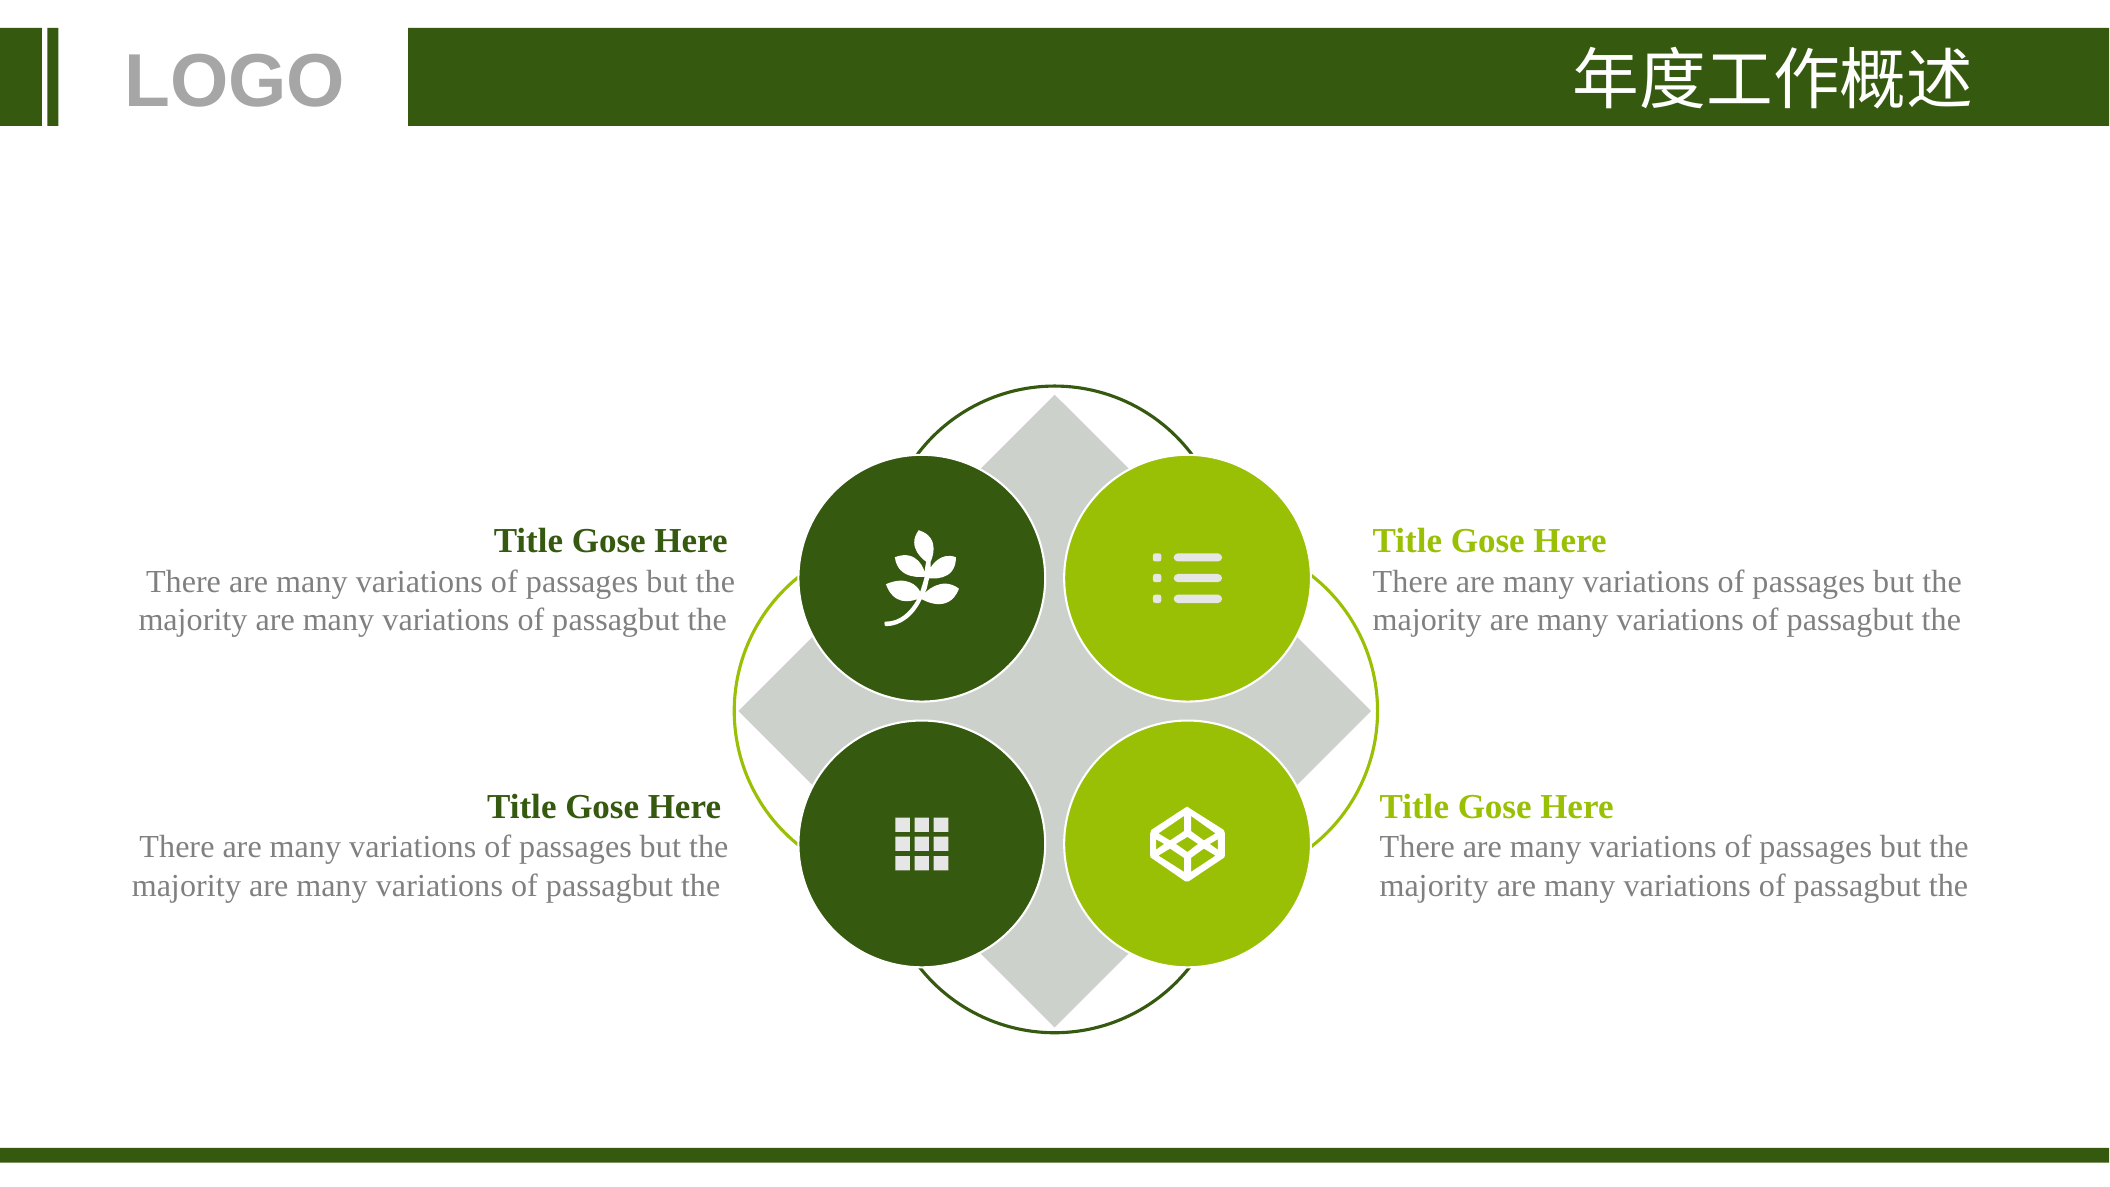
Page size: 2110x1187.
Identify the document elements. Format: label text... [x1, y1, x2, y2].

text_box Title Gose Here There are many variations of passages but the majority are many variations of passagbut the [90, 517, 737, 638]
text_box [798, 454, 1046, 702]
text_box Title Gose Here There are many variations of passages but the majority are many variations of passagbut the [83, 783, 730, 903]
text_box [738, 394, 1372, 1028]
text_box LOGO [78, 31, 391, 122]
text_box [1064, 454, 1311, 702]
text_box [920, 968, 1189, 1034]
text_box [1064, 720, 1311, 968]
text_box 年度工作概述 [1557, 28, 1989, 124]
text_box [407, 27, 2110, 127]
text_box Title Gose Here There are many variations of passages but the majority are many variations of passagbut the [1379, 783, 2026, 903]
text_box [0, 27, 43, 127]
text_box [0, 1147, 2110, 1164]
text_box [46, 27, 59, 127]
text_box Title Gose Here There are many variations of passages but the majority are many variations of passagbut the [1372, 517, 2020, 638]
text_box [733, 577, 798, 845]
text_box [798, 720, 1046, 968]
text_box [917, 385, 1192, 454]
text_box [1311, 575, 1379, 847]
